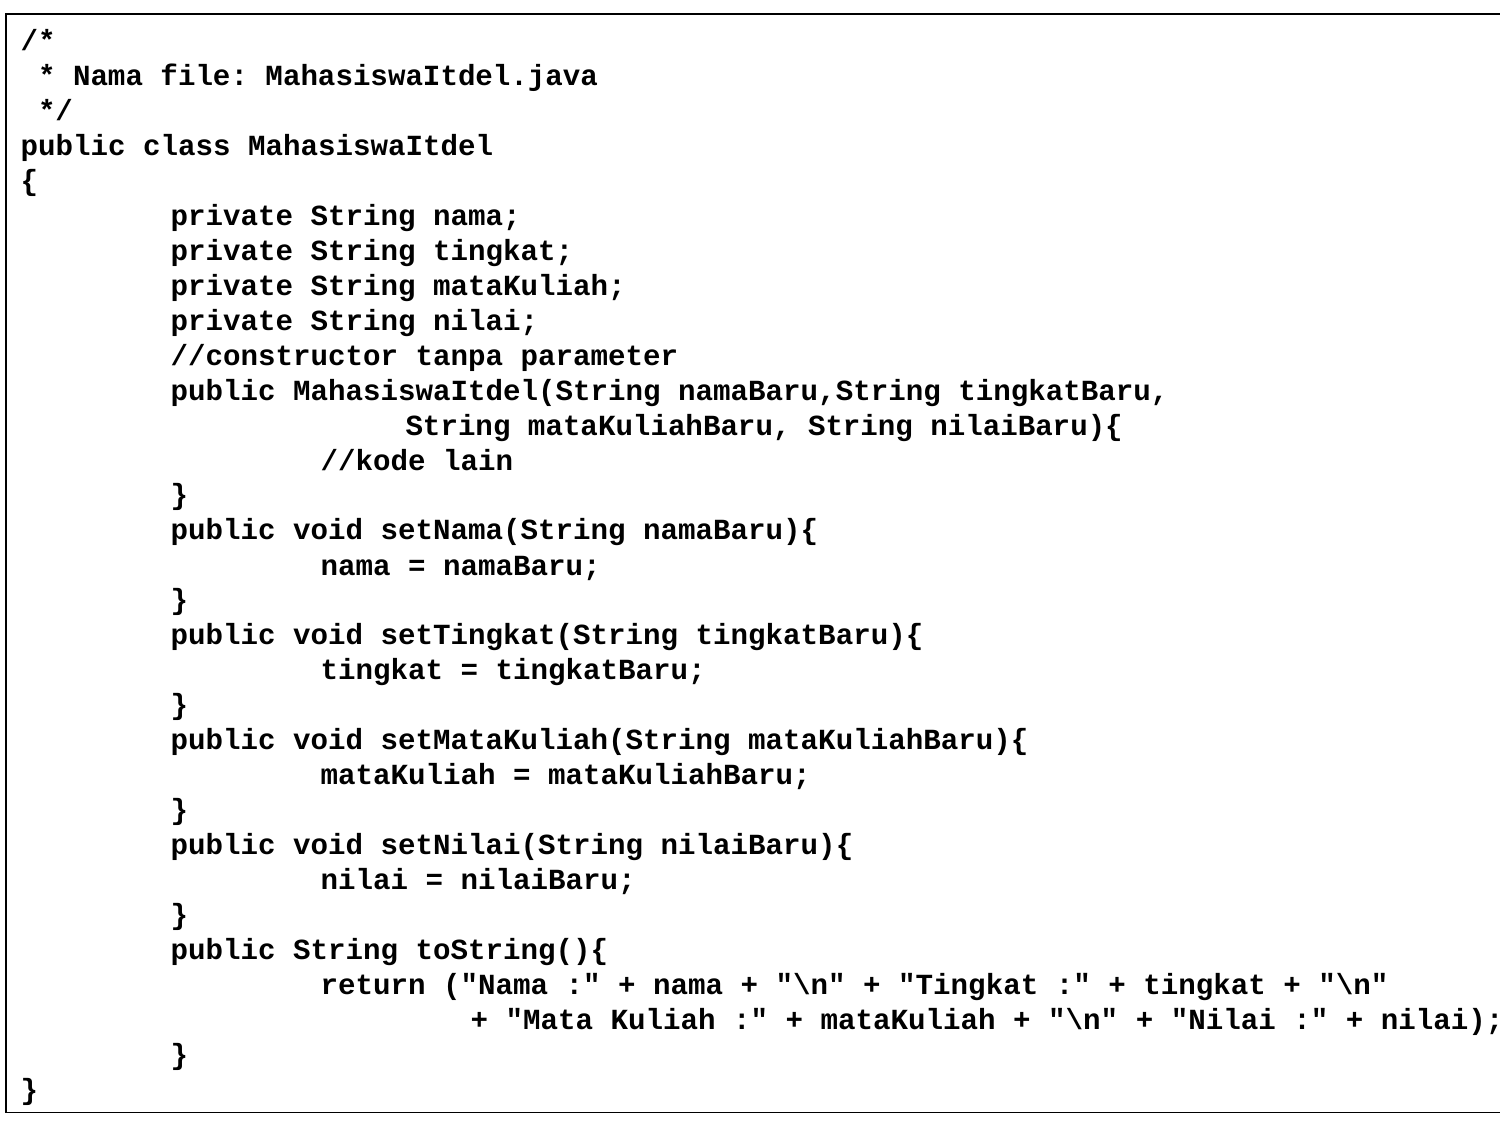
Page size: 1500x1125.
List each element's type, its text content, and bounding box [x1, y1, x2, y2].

text_box /* * Nama file: MahasiswaItdel.java */ public class MahasiswaItdel { private String nama; private String tingkat; private String mataKuliah; private String nilai; //constructor tanpa parameter public MahasiswaItdel(String namaBaru,String tingkatBaru, String mataKuliahBaru, String nilaiBaru){ //kode lain } public void setNama(String namaBaru){ nama = namaBaru; } public void setTingkat(String tingkatBaru){ tingkat = tingkatBaru; } public void setMataKuliah(String mataKuliahBaru){ mataKuliah = mataKuliahBaru; } public void setNilai(String nilaiBaru){ nilai = nilaiBaru; } public String toString(){ return ("Nama :" + nama + "\n" + "Tingkat :" + tingkat + "\n" + "Mata Kuliah :" + mataKuliah + "\n" + "Nilai :" + nilai); } } [5, 13, 1500, 1113]
